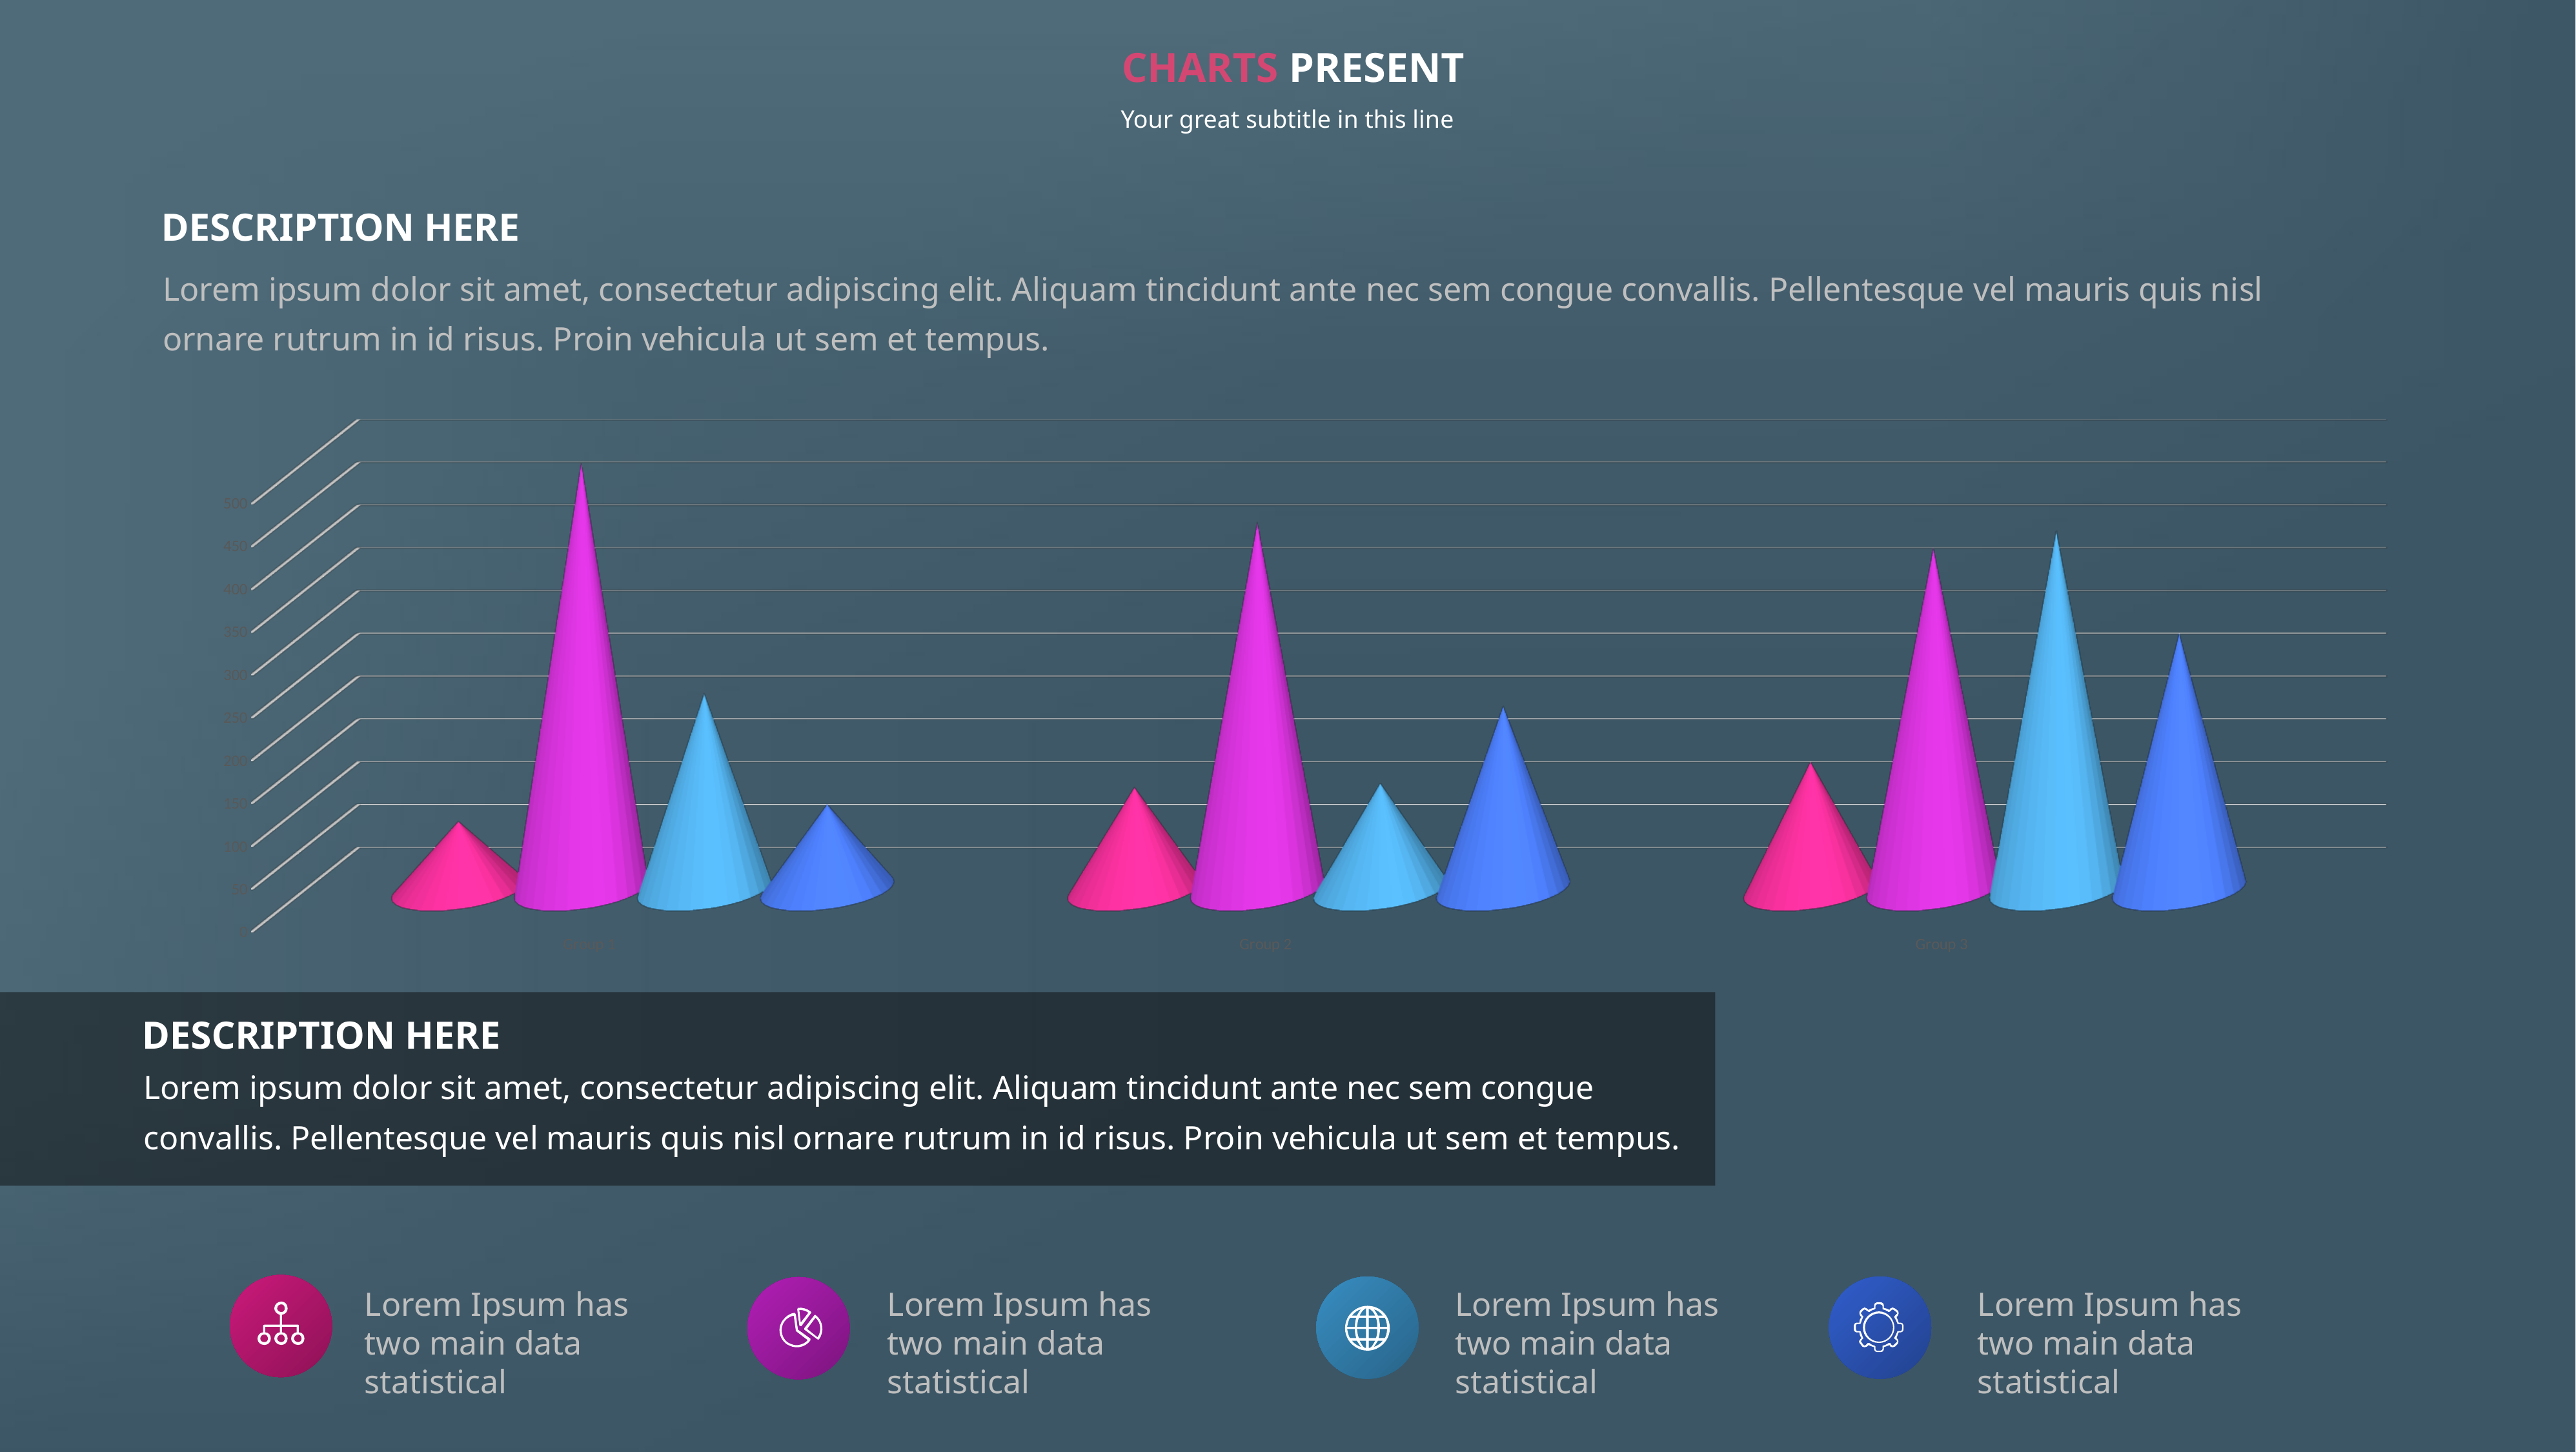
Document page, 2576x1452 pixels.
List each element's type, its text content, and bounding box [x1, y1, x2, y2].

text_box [747, 1276, 850, 1380]
text_box Lorem Ipsum has two main data statistical [341, 1272, 716, 1412]
text_box Lorem Ipsum has two main data statistical [864, 1272, 1239, 1412]
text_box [229, 1275, 332, 1378]
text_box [136, 193, 2377, 372]
chart [30, 401, 2484, 982]
picture [0, 0, 2576, 1452]
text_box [803, 32, 1783, 146]
text_box [0, 991, 1717, 1187]
text_box Lorem Ipsum has two main data statistical [1954, 1272, 2329, 1412]
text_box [117, 1001, 1716, 1170]
text_box Lorem Ipsum has two main data statistical [1432, 1272, 1806, 1412]
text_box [1316, 1276, 1419, 1379]
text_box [1829, 1276, 1932, 1379]
